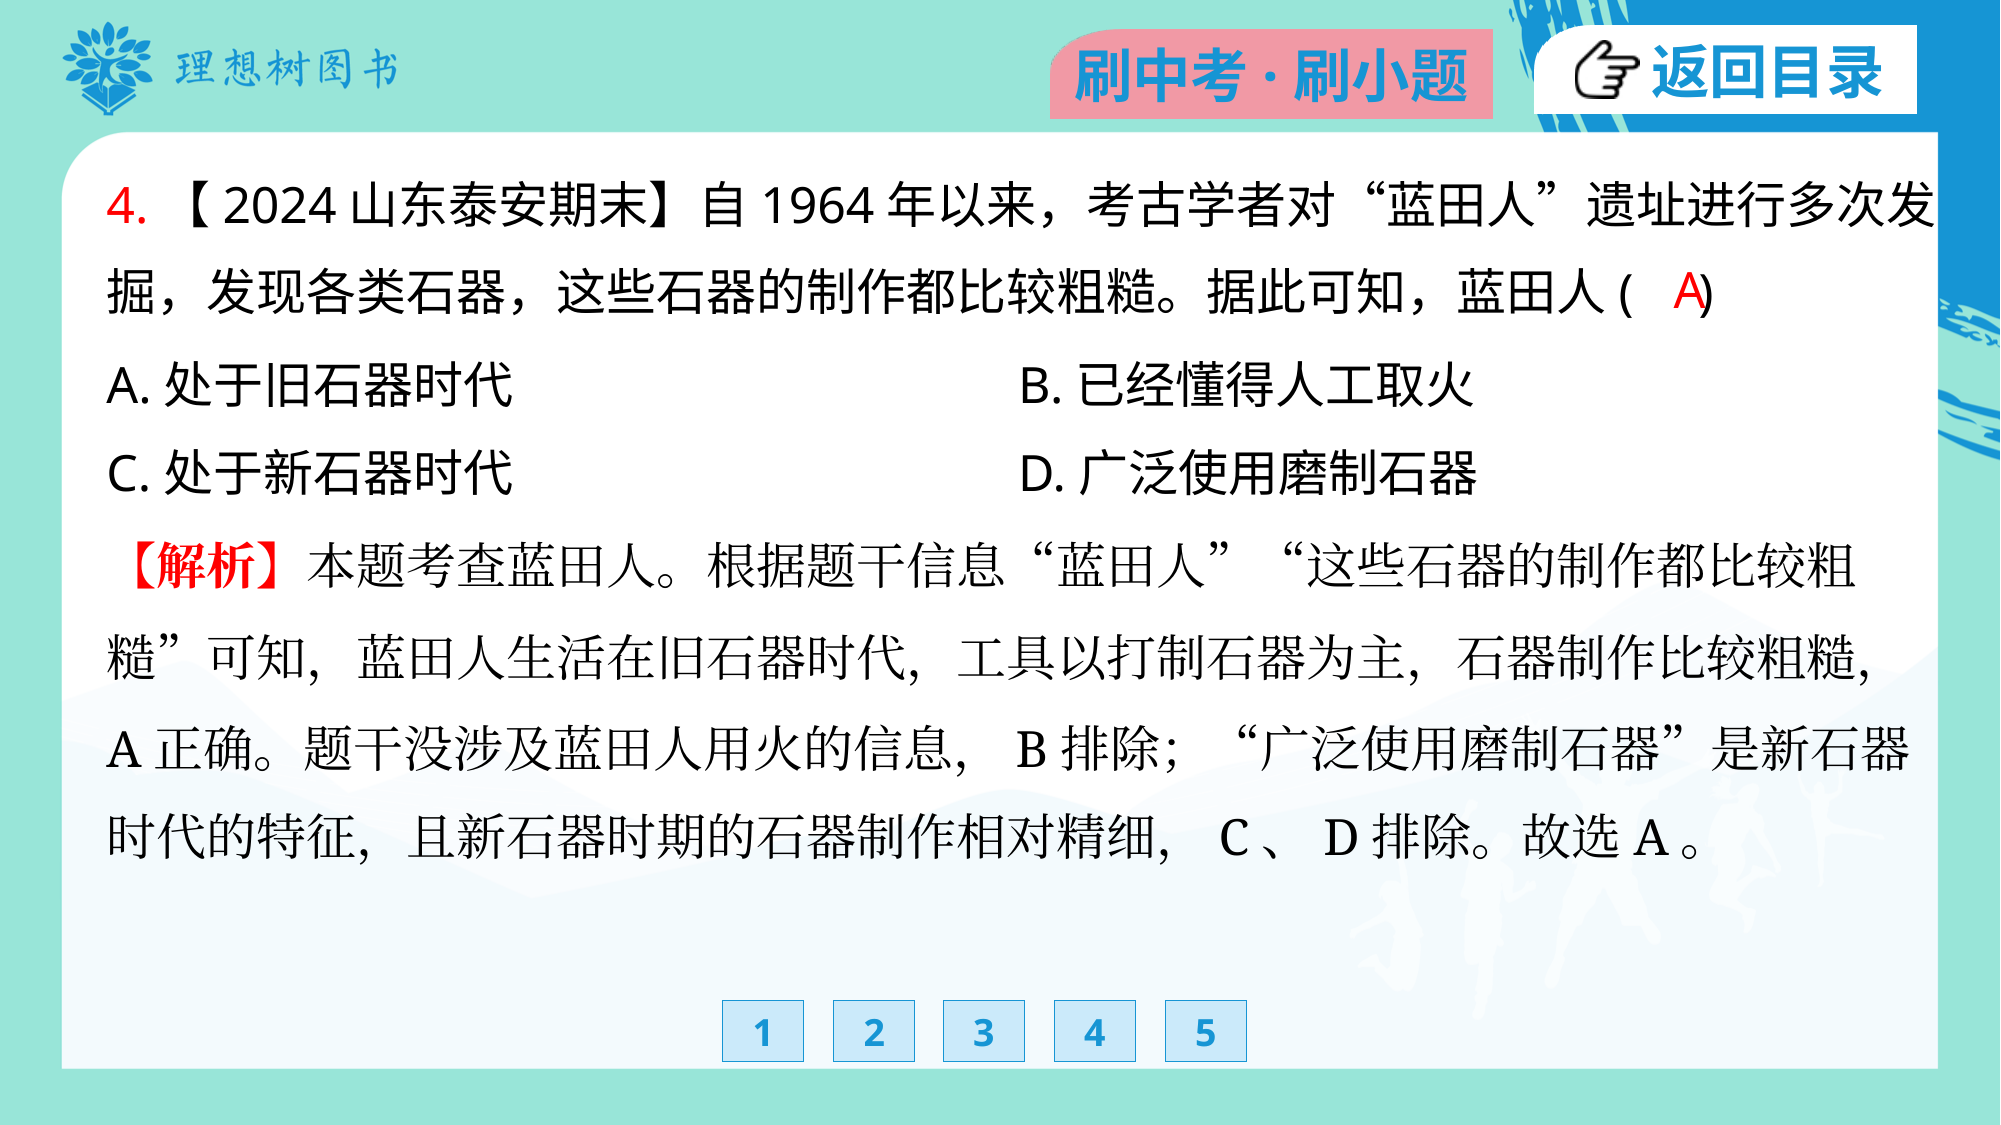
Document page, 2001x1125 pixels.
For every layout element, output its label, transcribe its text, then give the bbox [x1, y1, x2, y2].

text_box 【解析】本题考查蓝田人。根据题干信息“蓝田人”“这些石器的制作都比较粗 糙”可知，蓝田人生活在旧石器时代，工具以打制石器为主，石器制作比较粗糙， A正确。题干没涉及蓝田人用火的信息，B排除；“广泛使用磨制石器”是新石器 时代的特征，且新石器时期的石器制作相对精细，C、D排除。故选A。 [106, 503, 1895, 856]
text_box 4.【2024山东泰安期末】自1964年以来，考古学者对“蓝田人”遗址进行多次发 掘，发现各类石器，这些石器的制作都比较粗糙。据此可知，蓝田人( ) [106, 141, 1895, 312]
text_box A [1659, 231, 1721, 310]
text_box A.处于旧石器时代 B.已经懂得人工取火 C.处于新石器时代 D.广泛使用磨制石器 [106, 321, 1895, 492]
picture [0, 0, 2000, 1125]
